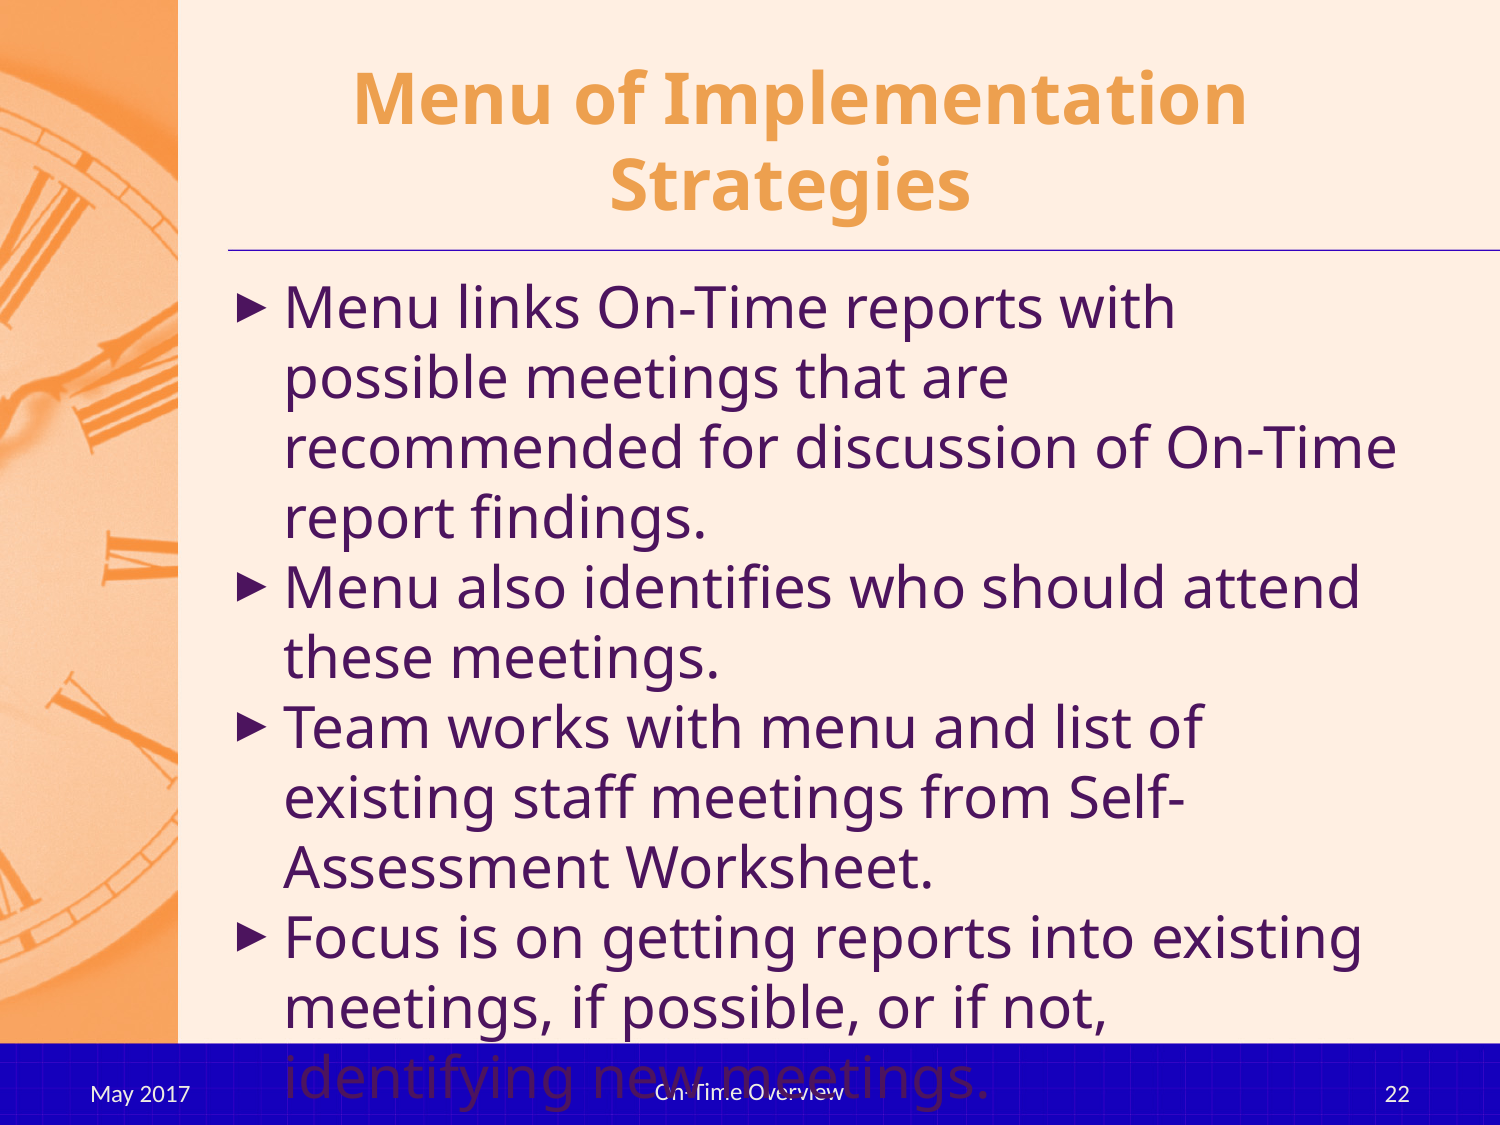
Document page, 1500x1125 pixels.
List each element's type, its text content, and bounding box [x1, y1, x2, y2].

list Menu links On-Time reports with possible meetings that are recommended for discussion of On-Time report findings. Menu also identifies who should attend these meetings. Team works with menu and list of existing staff meetings from Self-Assessment Worksheet. Focus is on getting reports into existing meetings, if possible, or if not, identifying new meetings. [212, 262, 1425, 1005]
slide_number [75, 1062, 425, 1122]
title Menu of Implementation Strategies [174, 45, 1425, 233]
picture [0, 0, 1500, 1125]
slide_number 22 [1074, 1062, 1425, 1122]
footer On-Time Overview [512, 1060, 988, 1121]
